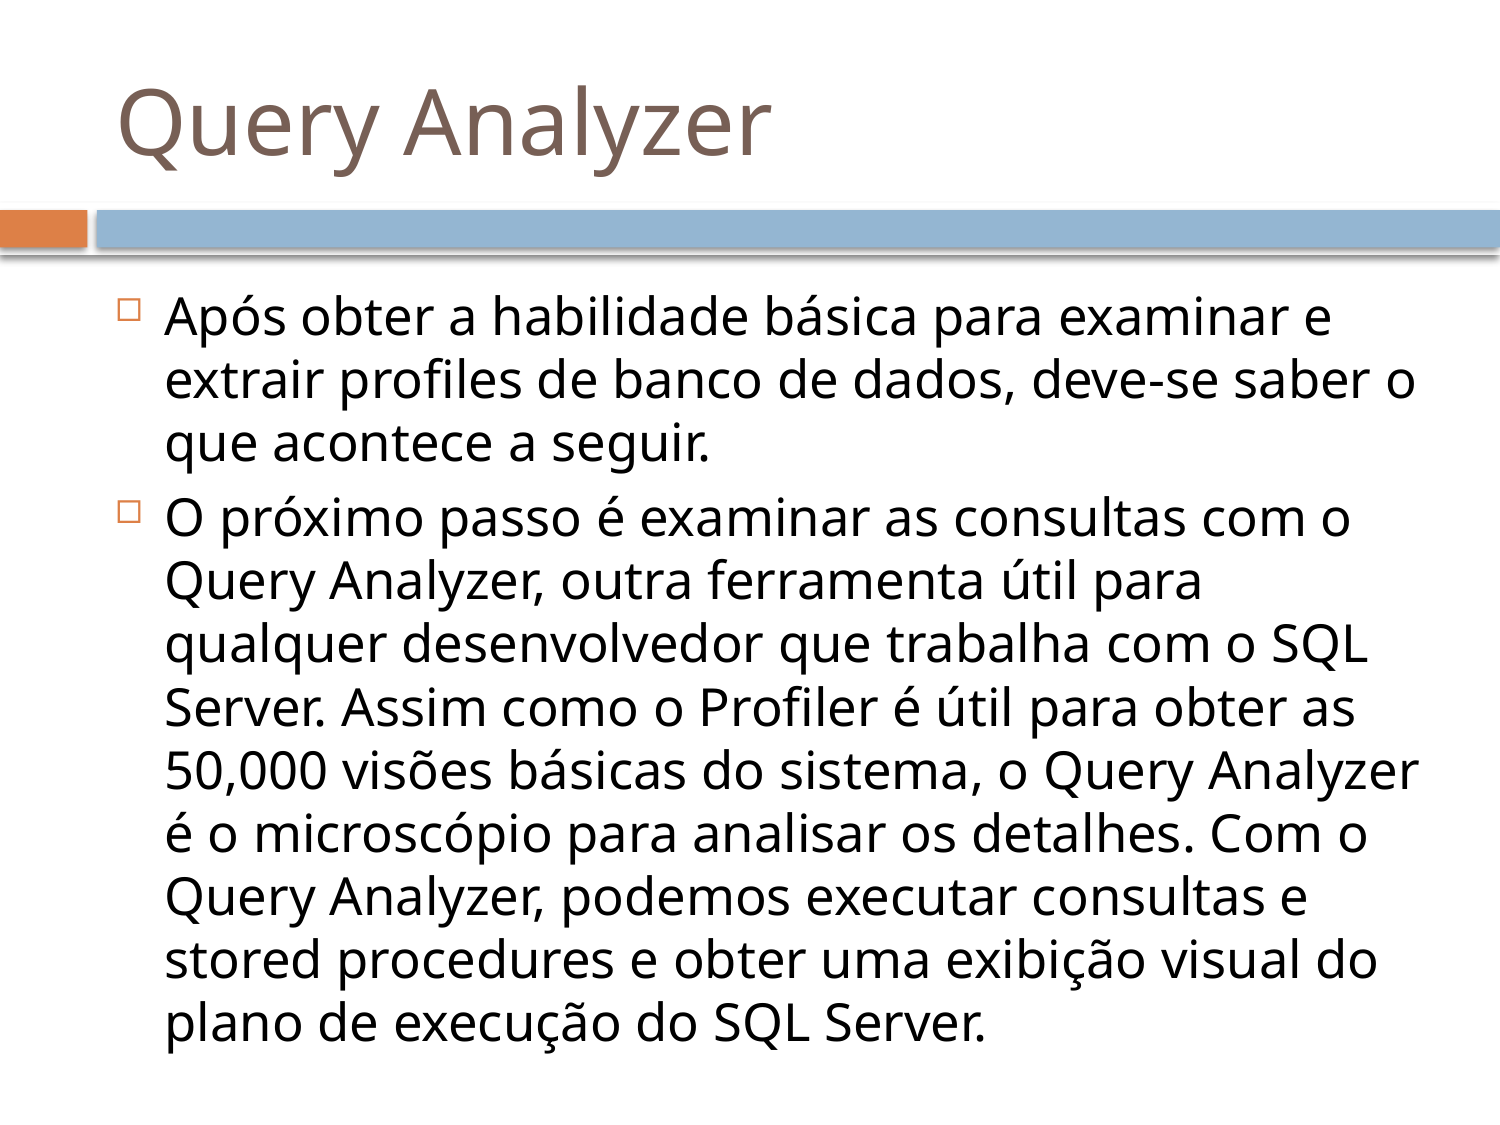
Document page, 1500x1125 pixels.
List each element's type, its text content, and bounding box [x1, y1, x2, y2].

list Após obter a habilidade básica para examinar e extrair profiles de banco de dados, deve-se saber o que acontece a seguir. O próximo passo é examinar as consultas com o Query Analyzer, outra ferramenta útil para qualquer desenvolvedor que trabalha com o SQL Server. Assim como o Profiler é útil para obter as 50,000 visões básicas do sistema, o Query Analyzer é o microscópio para analisar os detalhes. Com o Query Analyzer, podemos executar consultas e stored procedures e obter uma exibição visual do plano de execução do SQL Server. [100, 275, 1438, 1088]
title Query Analyzer [100, 37, 1438, 200]
